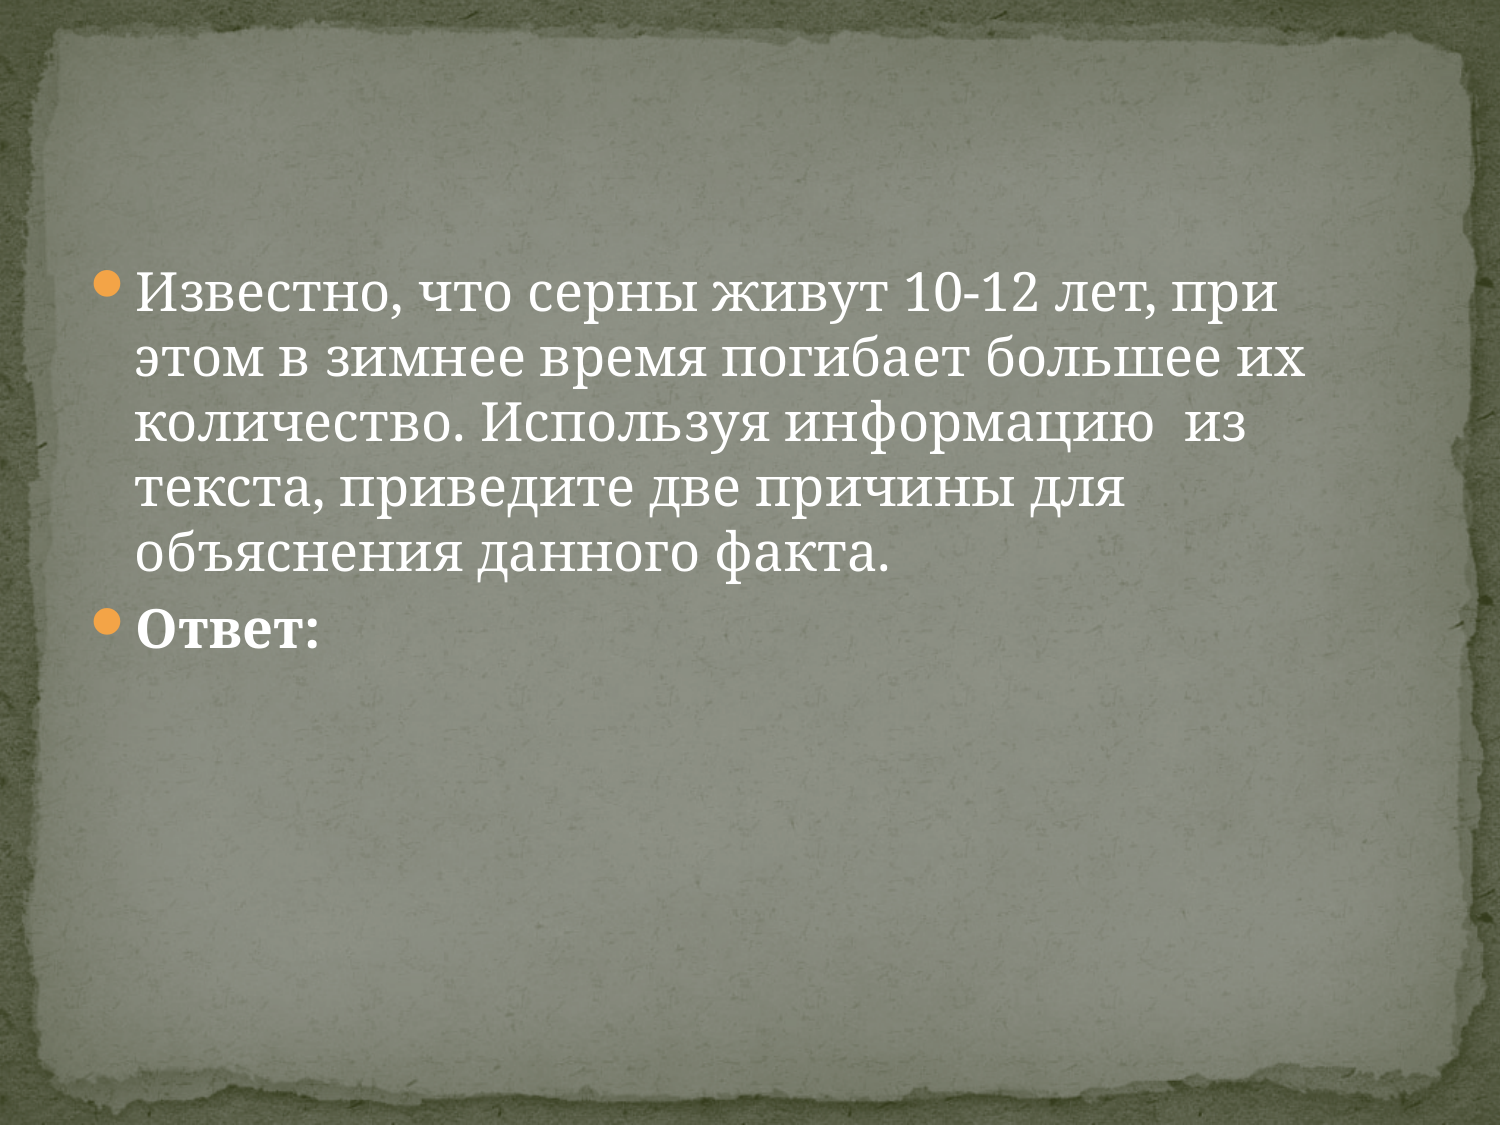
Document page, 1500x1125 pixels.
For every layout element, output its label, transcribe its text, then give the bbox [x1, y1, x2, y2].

list Известно, что серны живут 10-12 лет, при этом в зимнее время погибает большее их количество. Используя информацию из текста, приведите две причины для объяснения данного факта. Ответ: [75, 249, 1425, 1000]
